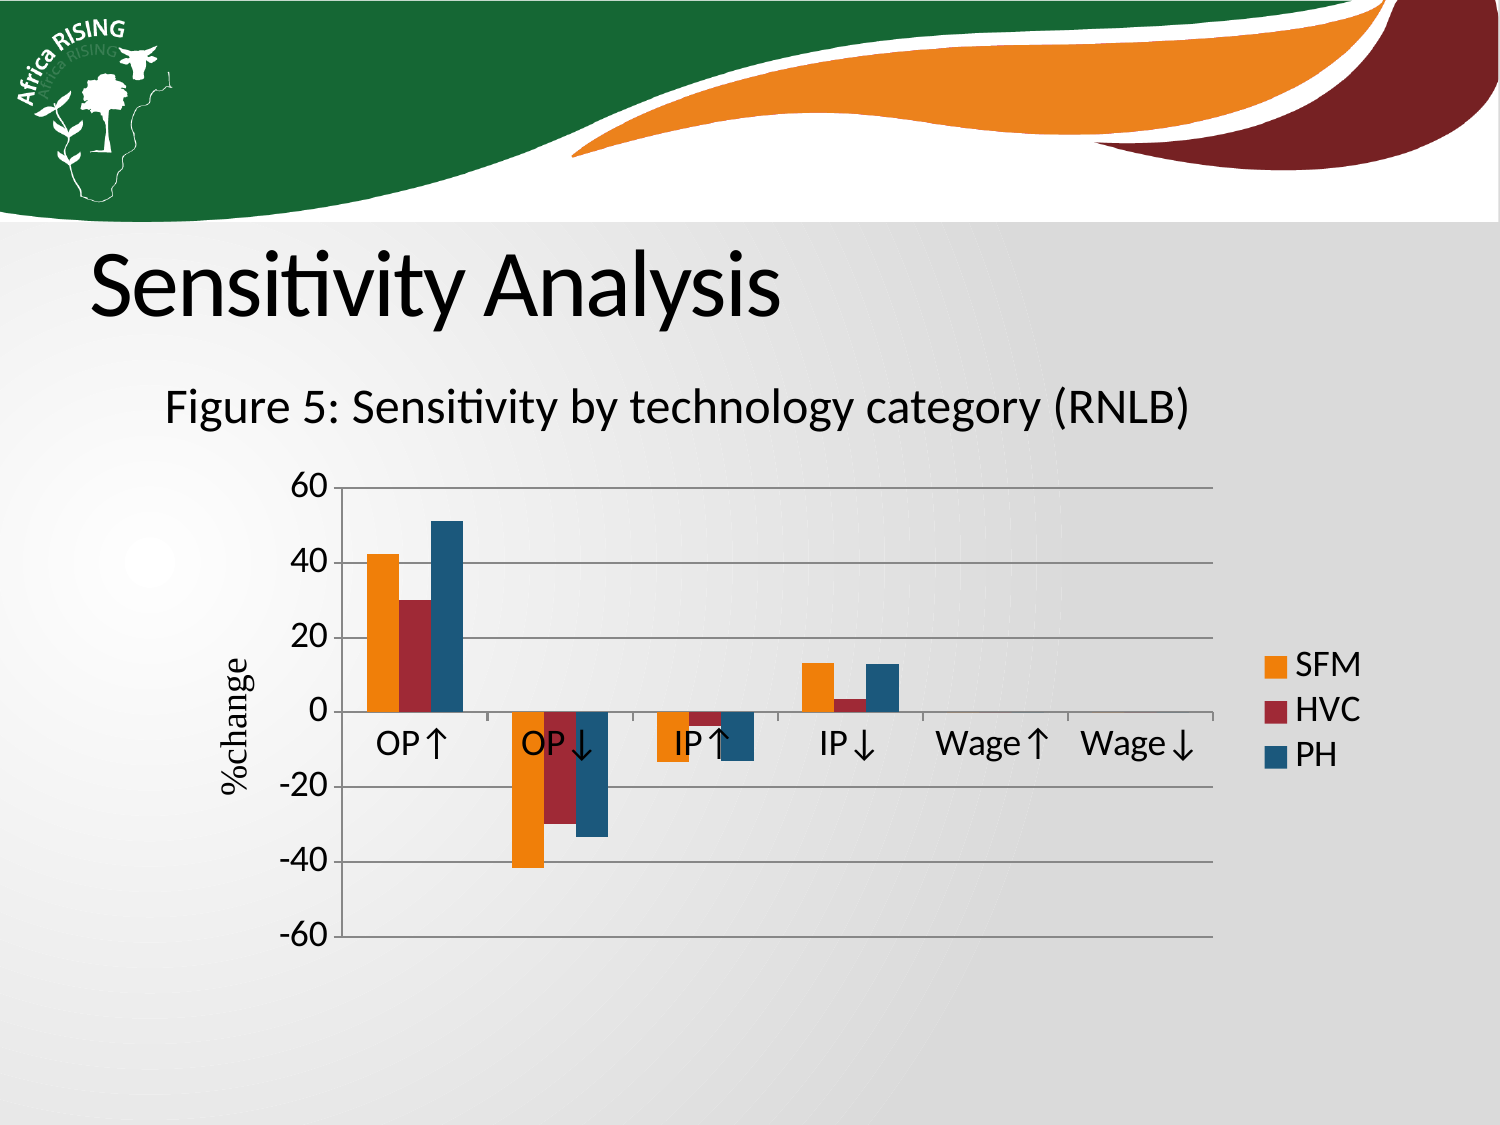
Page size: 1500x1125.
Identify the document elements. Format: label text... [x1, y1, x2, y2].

text_box Figure 5: Sensitivity by technology category (RNLB) [149, 366, 1275, 442]
chart [174, 461, 1388, 964]
picture [0, 0, 1499, 222]
title Sensitivity Analysis [75, 212, 1425, 401]
